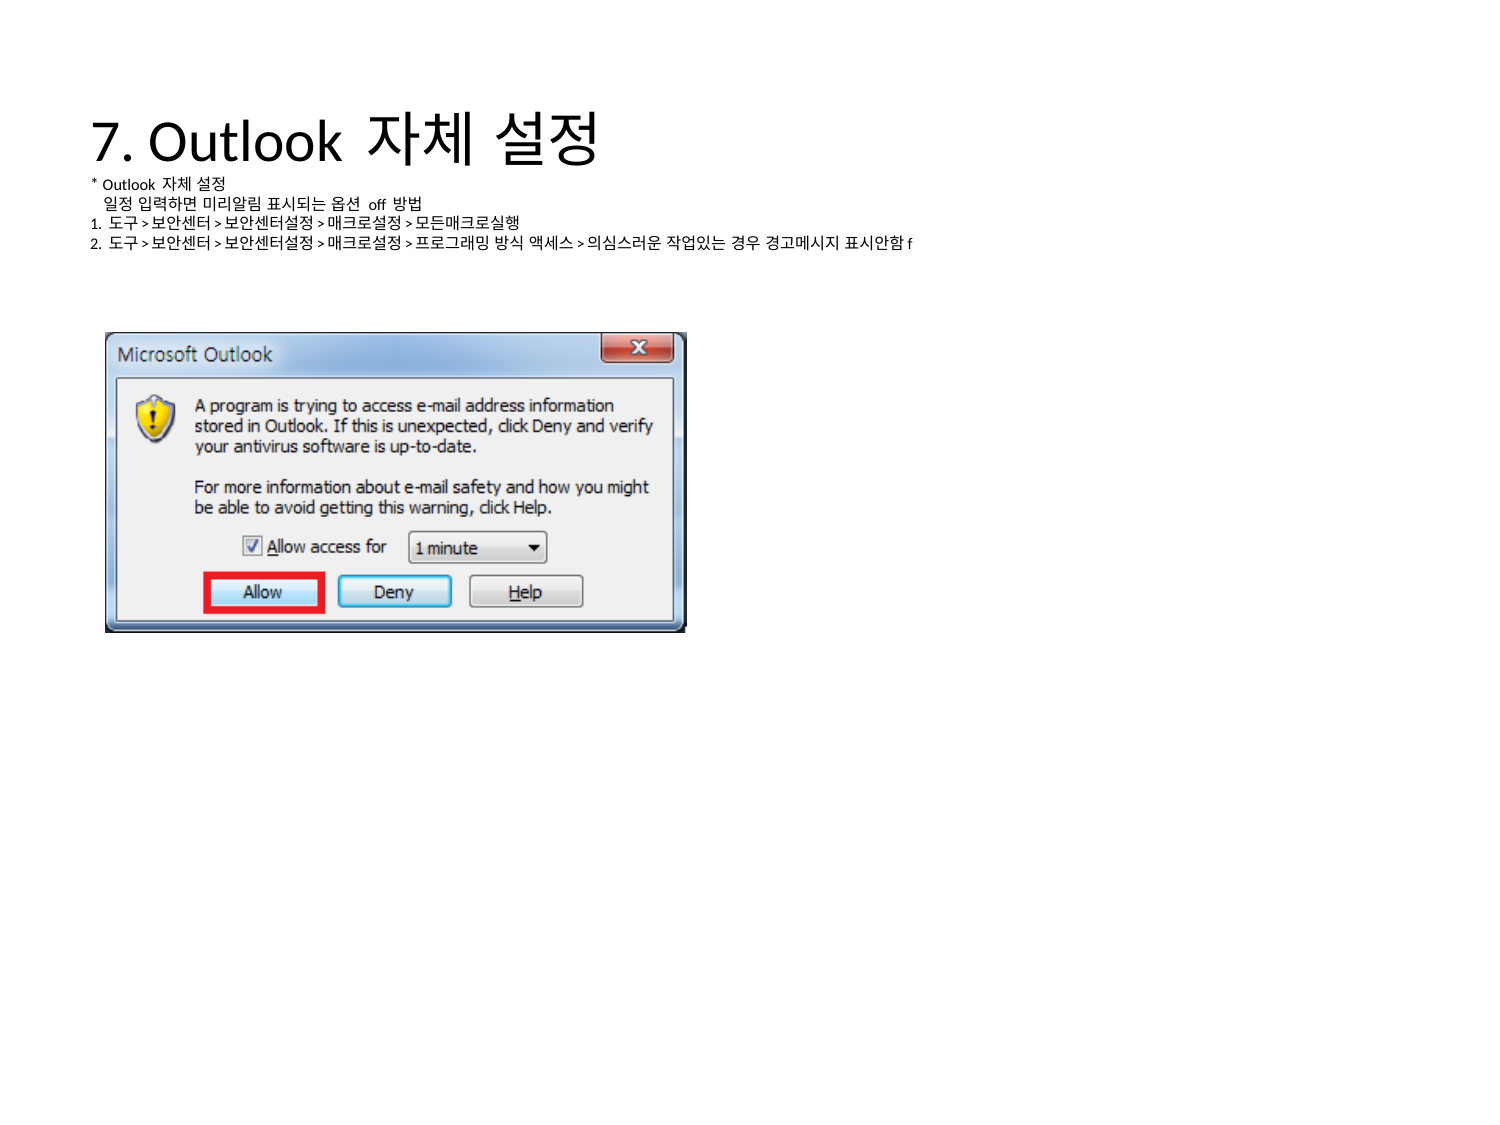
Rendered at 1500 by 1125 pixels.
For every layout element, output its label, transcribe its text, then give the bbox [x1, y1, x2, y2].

picture [105, 332, 687, 633]
title 7. Outlook 자체 설정 * Outlook 자체 설정 일정 입력하면 미리알림 표시되는 옵션 off 방법 1. 도구>보안센터>보안센터설정>매크로설정>모든매크로실행 2. 도구>보안센터>보안센터설정>매크로설정>프로그래밍 방식 액세스>의심스러운 작업있는 경우 경고메시지 표시안함f [75, 93, 1412, 282]
